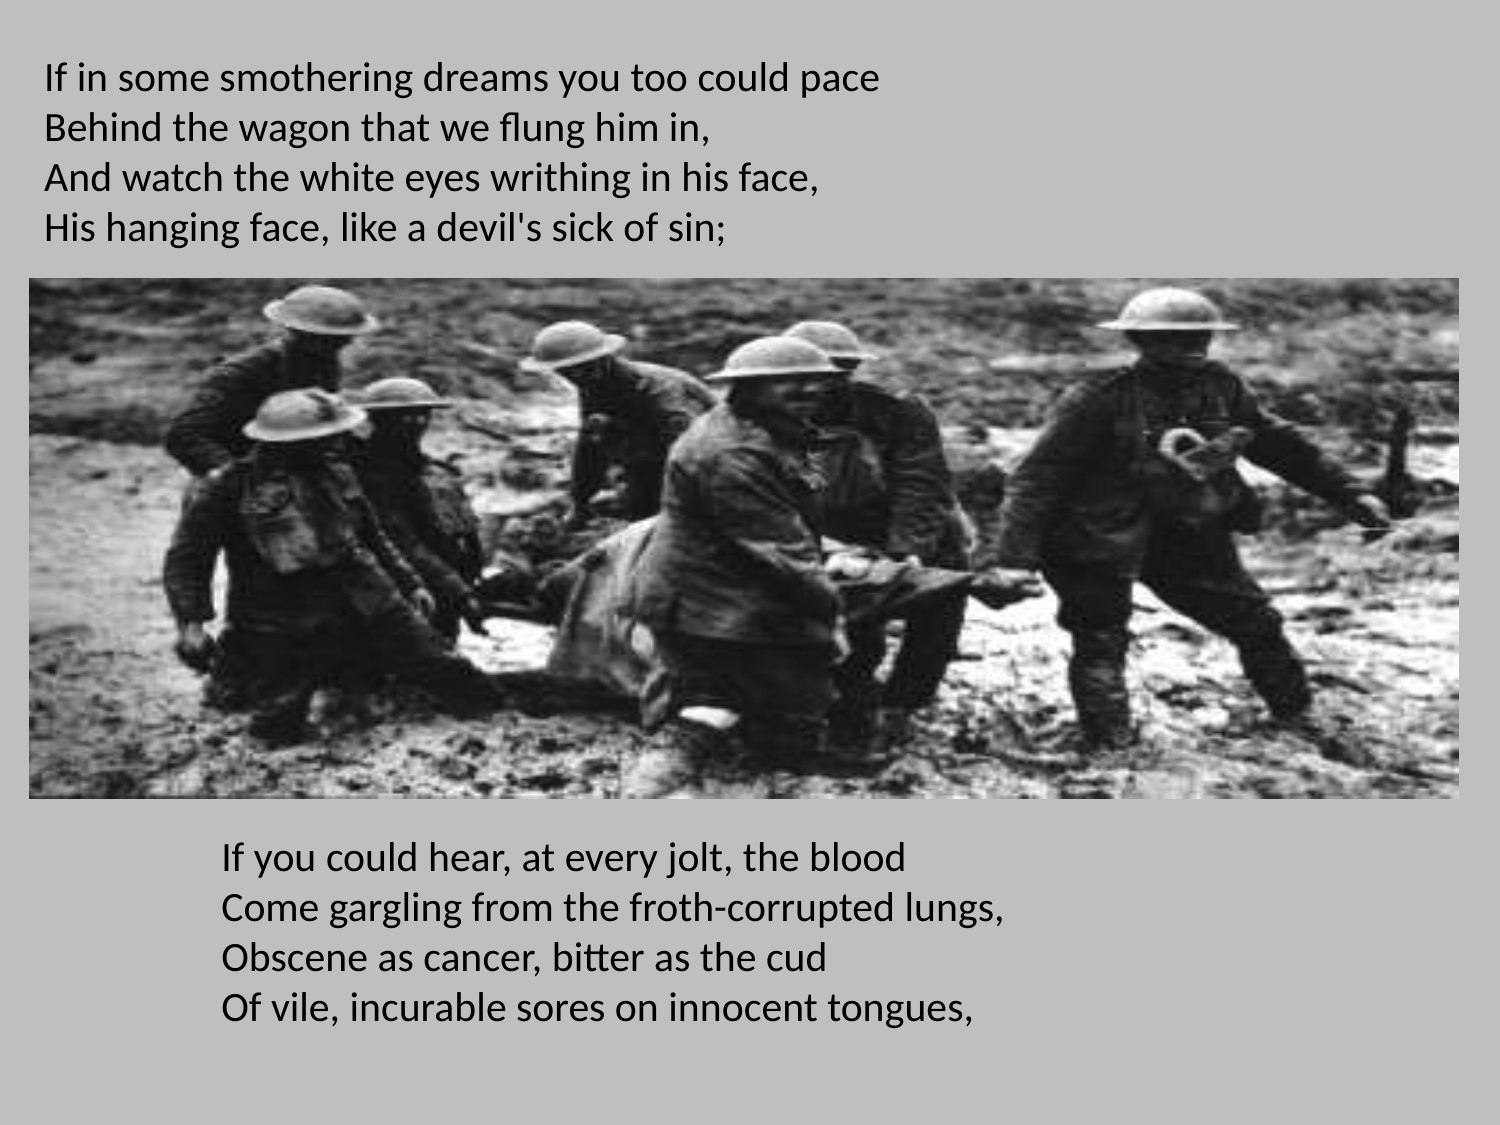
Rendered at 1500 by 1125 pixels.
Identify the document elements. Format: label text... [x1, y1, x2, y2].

picture [29, 278, 1460, 799]
text_box If you could hear, at every jolt, the blood Come gargling from the froth-corrupted lungs, Obscene as cancer, bitter as the cud Of vile, incurable sores on innocent tongues, [206, 822, 1211, 1038]
text_box If in some smothering dreams you too could pace Behind the wagon that we flung him in, And watch the white eyes writhing in his face, His hanging face, like a devil's sick of sin; [29, 42, 1176, 258]
